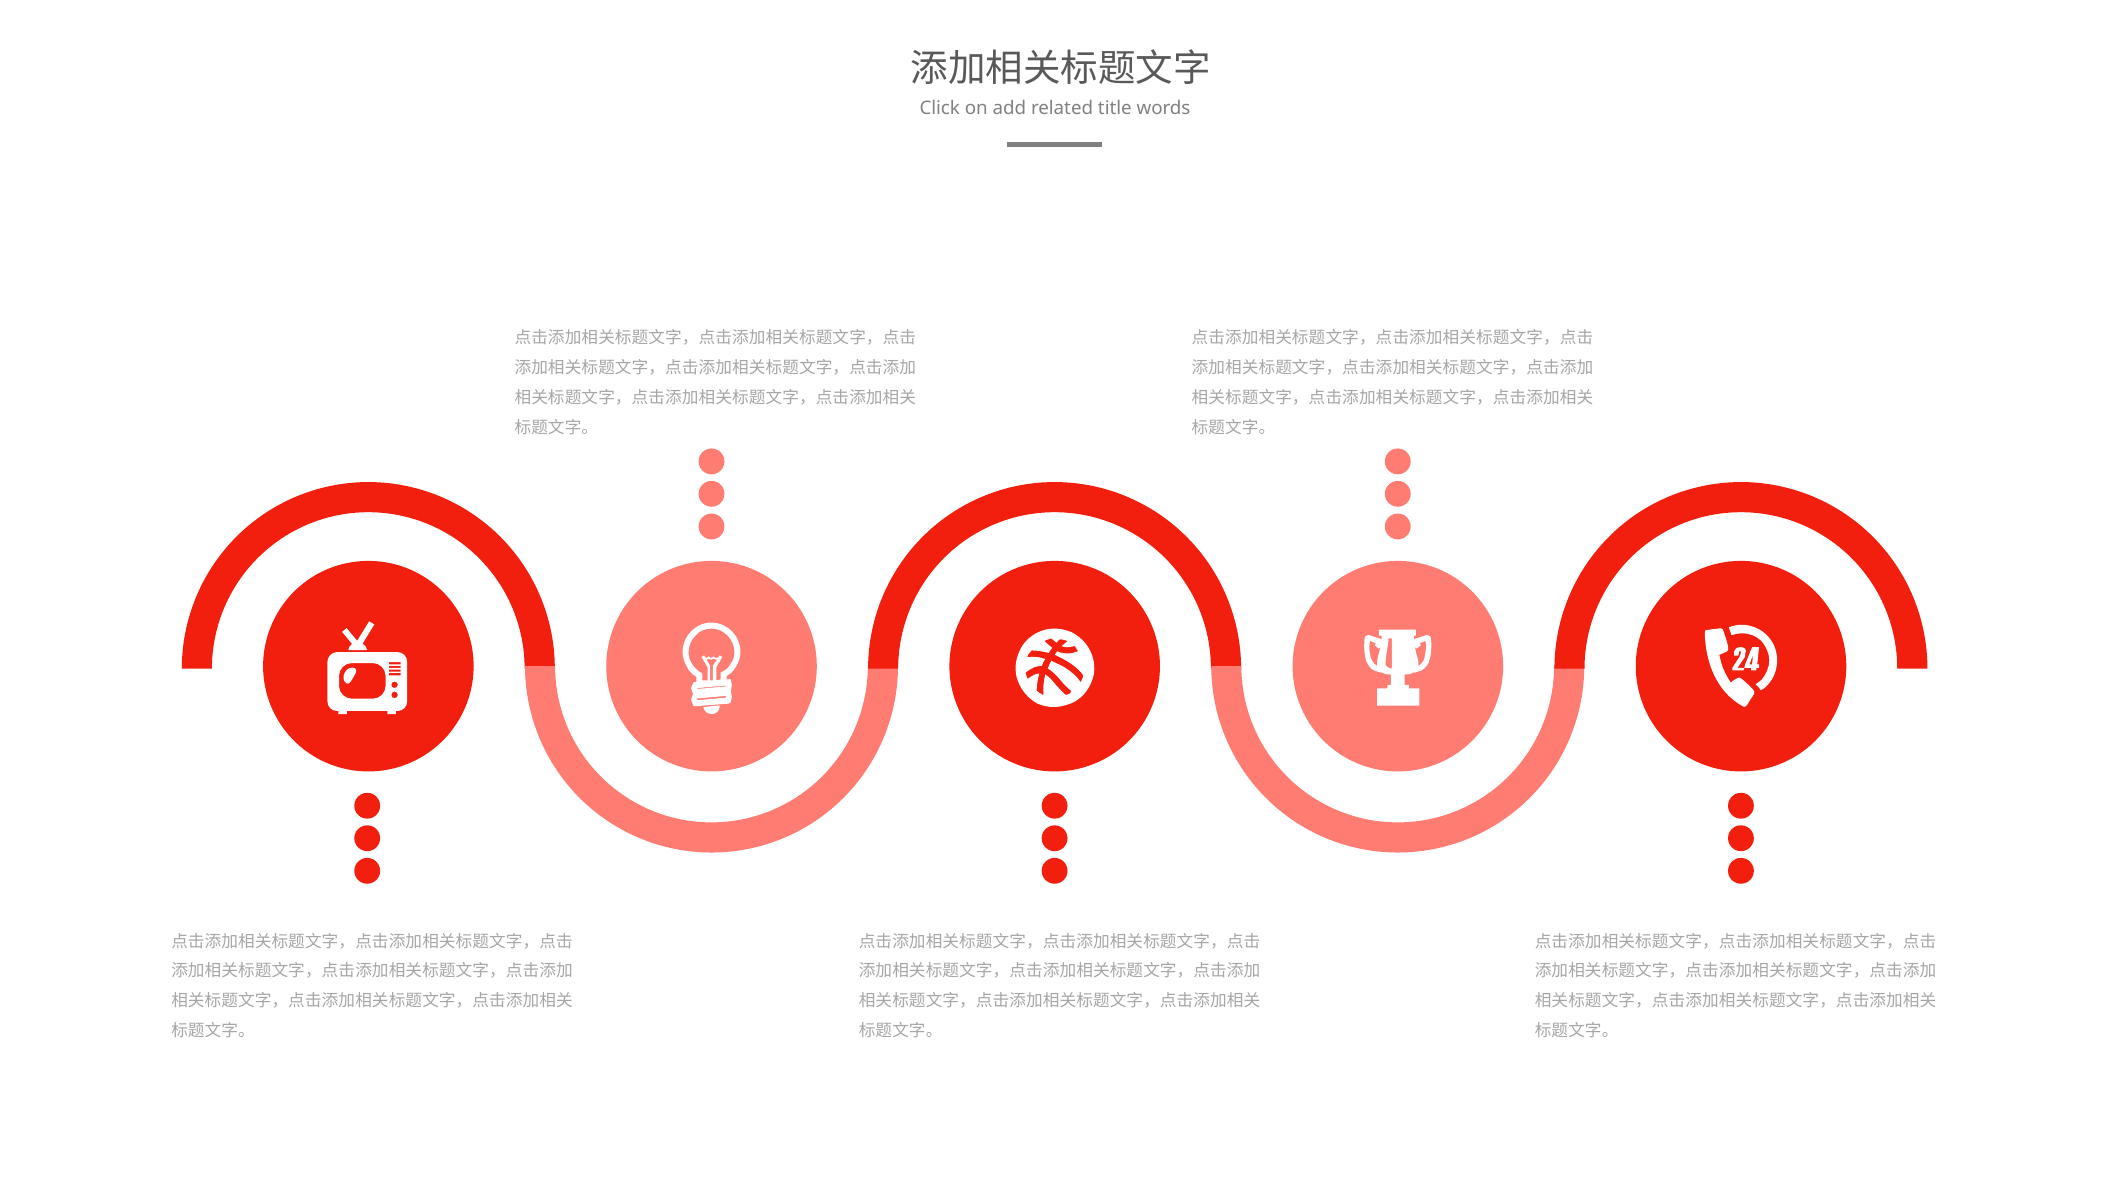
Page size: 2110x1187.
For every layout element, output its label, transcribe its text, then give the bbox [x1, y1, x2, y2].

text_box 点击添加相关标题文字，点击添加相关标题文字，点击添加相关标题文字，点击添加相关标题文字，点击添加相关标题文字，点击添加相关标题文字，点击添加相关标题文字。 [499, 309, 942, 445]
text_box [1041, 792, 1068, 884]
text_box 添加相关标题文字 [877, 37, 1245, 95]
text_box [1384, 448, 1411, 540]
text_box 点击添加相关标题文字，点击添加相关标题文字，点击添加相关标题文字，点击添加相关标题文字，点击添加相关标题文字，点击添加相关标题文字，点击添加相关标题文字。 [1176, 309, 1619, 445]
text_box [263, 560, 474, 772]
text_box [949, 560, 1160, 772]
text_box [1635, 560, 1847, 772]
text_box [606, 560, 817, 772]
text_box 点击添加相关标题文字，点击添加相关标题文字，点击添加相关标题文字，点击添加相关标题文字，点击添加相关标题文字，点击添加相关标题文字，点击添加相关标题文字。 [1520, 912, 1962, 1048]
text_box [181, 479, 1928, 856]
text_box Click on add related title words [877, 89, 1232, 124]
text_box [354, 792, 381, 884]
text_box 点击添加相关标题文字，点击添加相关标题文字，点击添加相关标题文字，点击添加相关标题文字，点击添加相关标题文字，点击添加相关标题文字，点击添加相关标题文字。 [156, 912, 599, 1048]
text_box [698, 448, 725, 540]
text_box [1292, 560, 1504, 772]
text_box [1727, 792, 1754, 884]
text_box 点击添加相关标题文字，点击添加相关标题文字，点击添加相关标题文字，点击添加相关标题文字，点击添加相关标题文字，点击添加相关标题文字，点击添加相关标题文字。 [844, 912, 1286, 1048]
